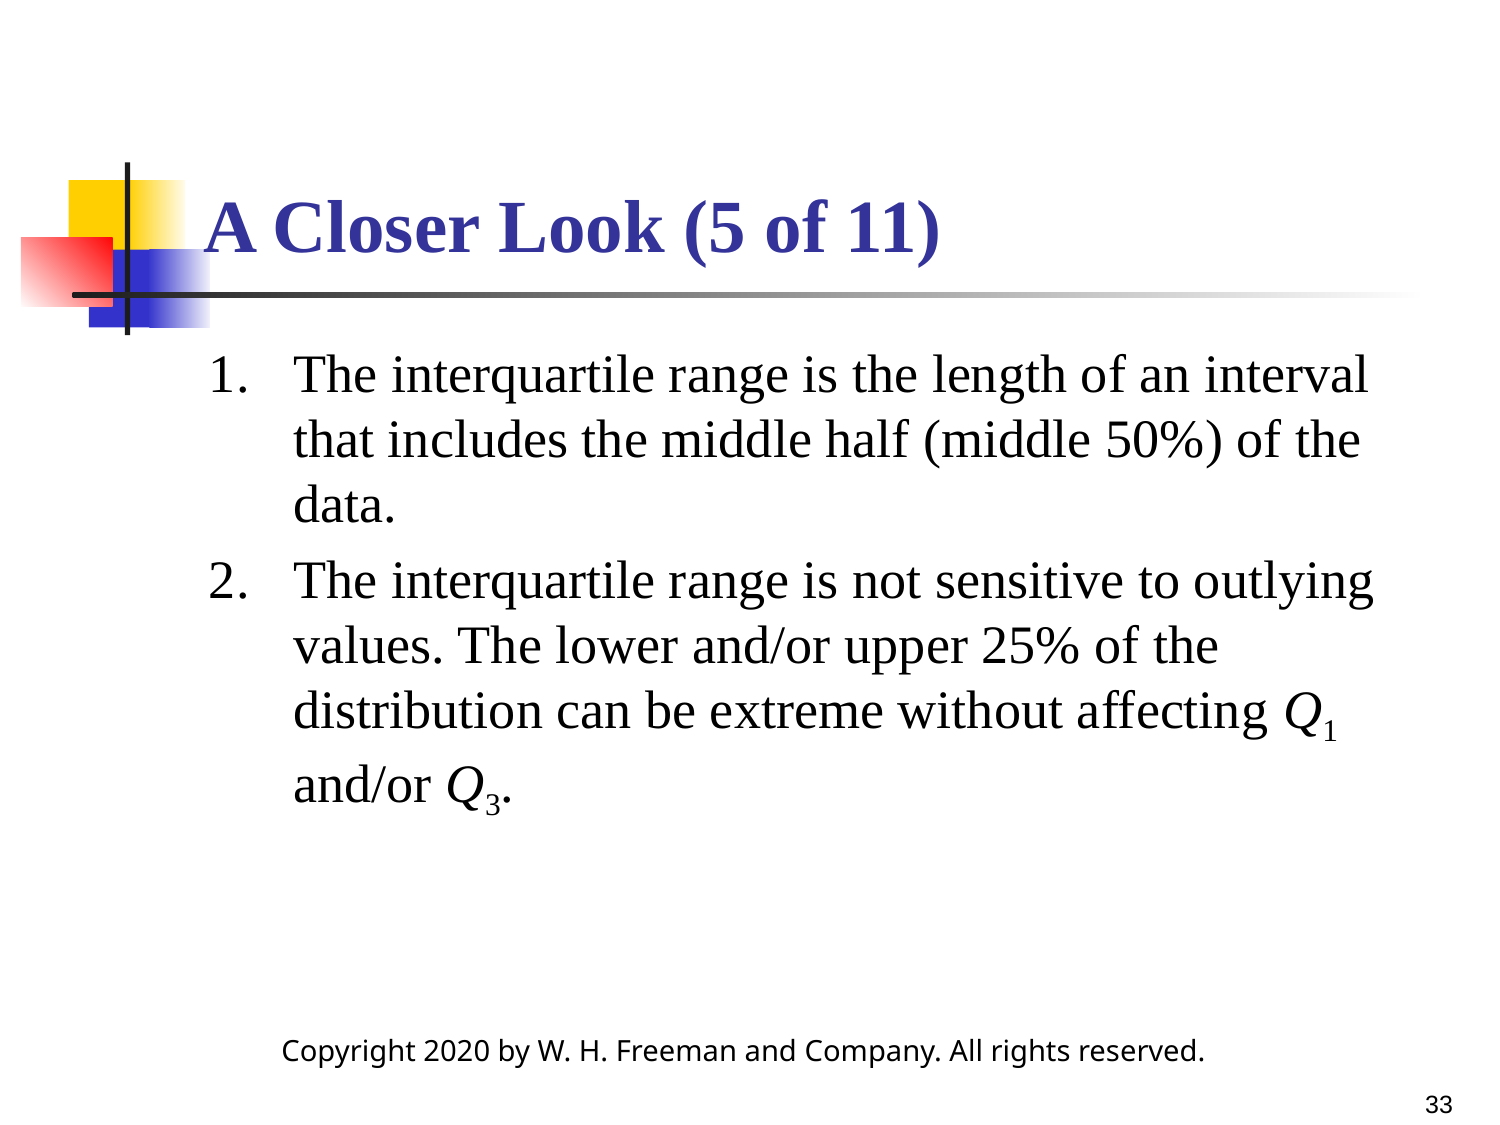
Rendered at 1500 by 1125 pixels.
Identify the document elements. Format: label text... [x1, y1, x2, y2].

list The interquartile range is the length of an interval that includes the middle half (middle 50%) of the data. The interquartile range is not sensitive to outlying values. The lower and/or upper 25% of the distribution can be extreme without affecting Q1 and/or Q3. [193, 331, 1469, 1006]
title A Closer Look (5 of 11) [188, 35, 1468, 275]
